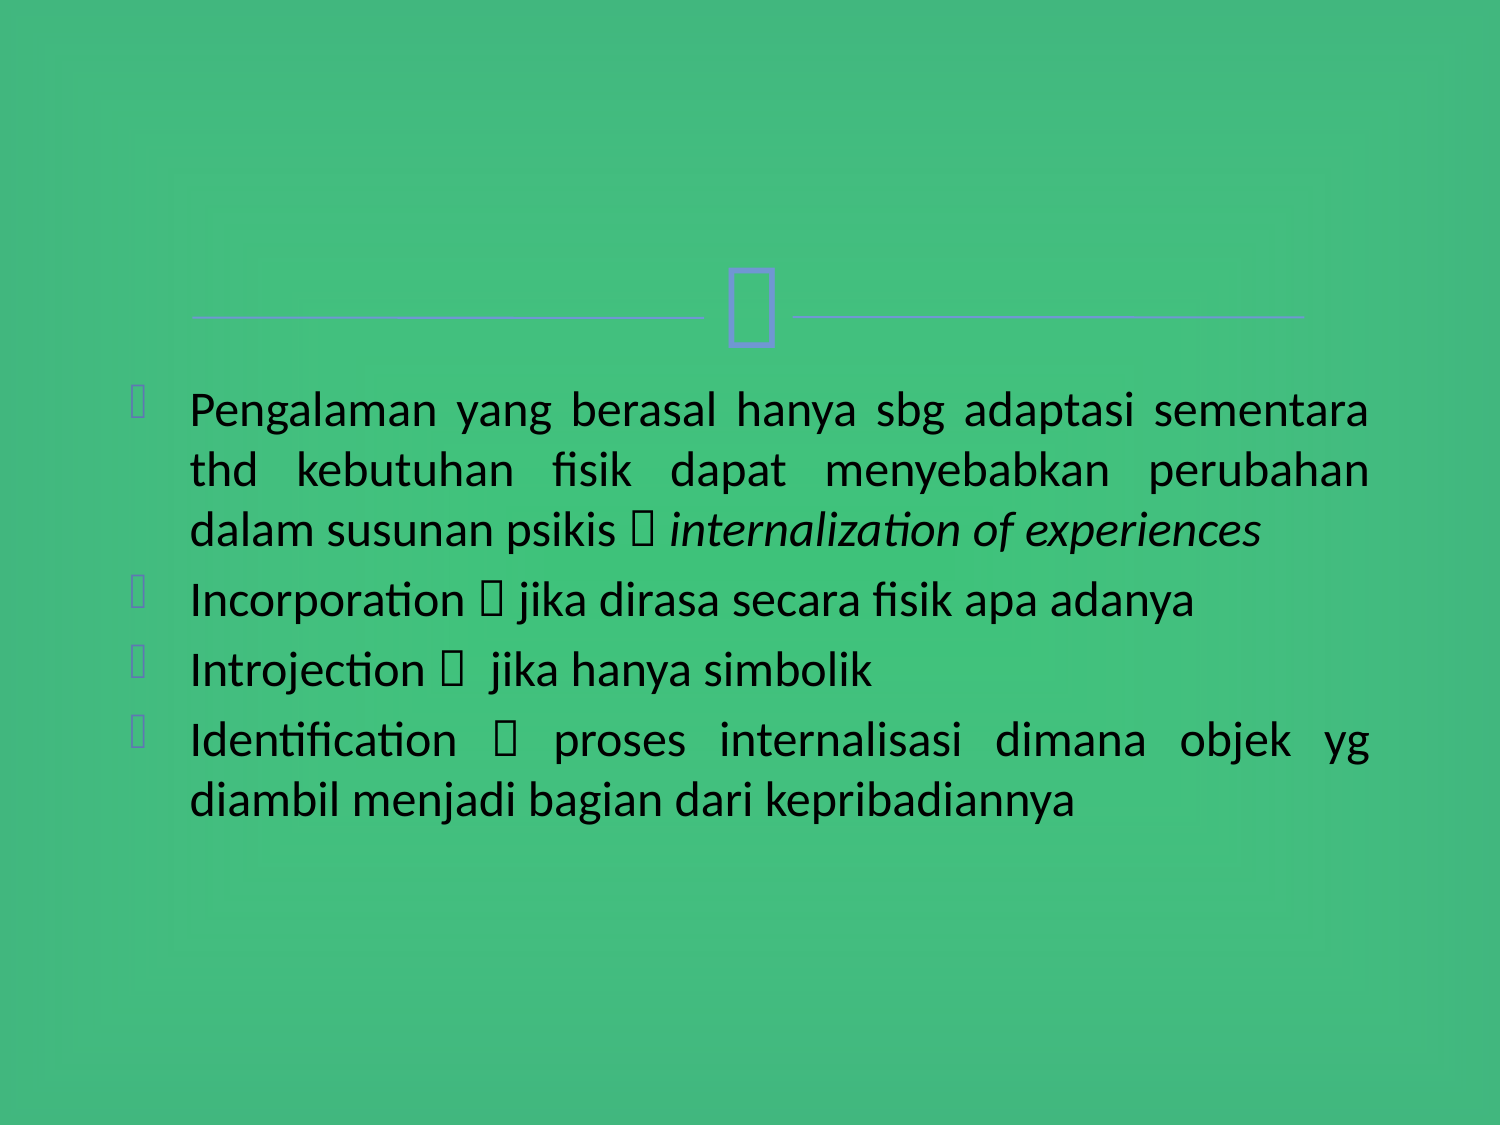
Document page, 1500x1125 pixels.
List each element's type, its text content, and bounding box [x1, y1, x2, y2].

list Pengalaman yang berasal hanya sbg adaptasi sementara thd kebutuhan fisik dapat menyebabkan perubahan dalam susunan psikis  internalization of experiences Incorporation  jika dirasa secara fisik apa adanya Introjection  jika hanya simbolik Identification  proses internalisasi dimana objek yg diambil menjadi bagian dari kepribadiannya [114, 368, 1386, 1005]
